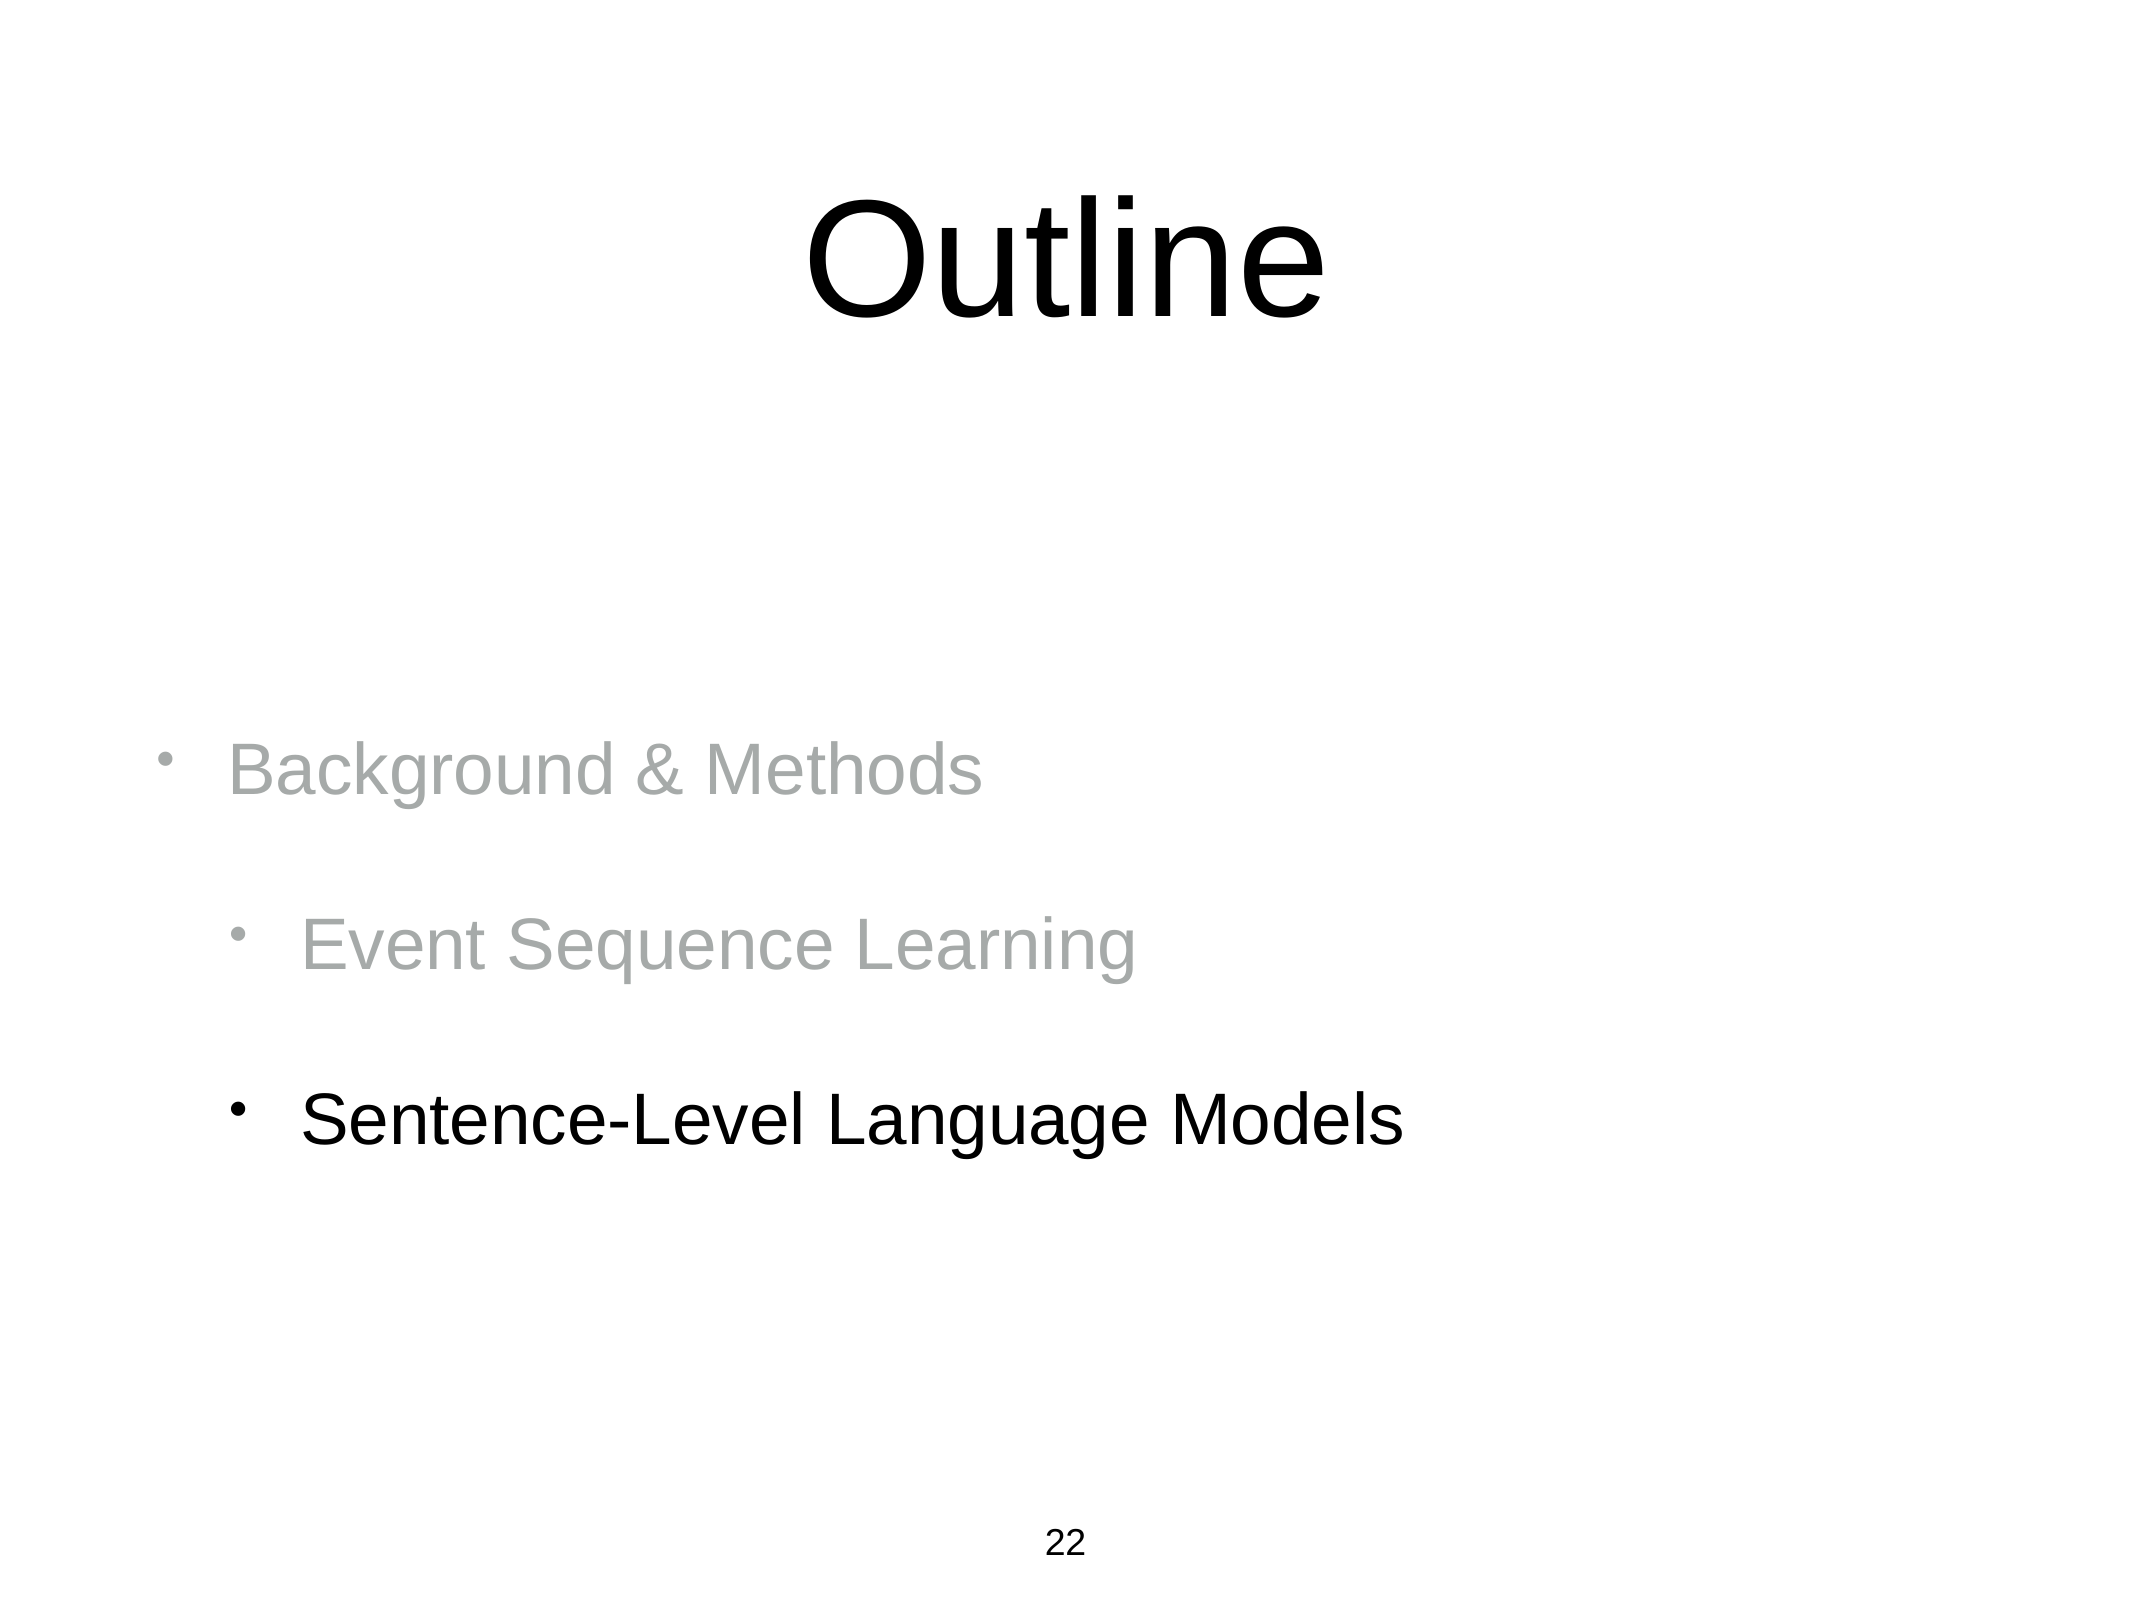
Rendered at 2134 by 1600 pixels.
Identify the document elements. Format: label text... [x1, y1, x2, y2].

slide_number 22 [1041, 1517, 1090, 1564]
list Background & Methods Event Sequence Learning Sentence-Level Language Models [155, 424, 1978, 1457]
title Outline [155, 72, 1978, 424]
